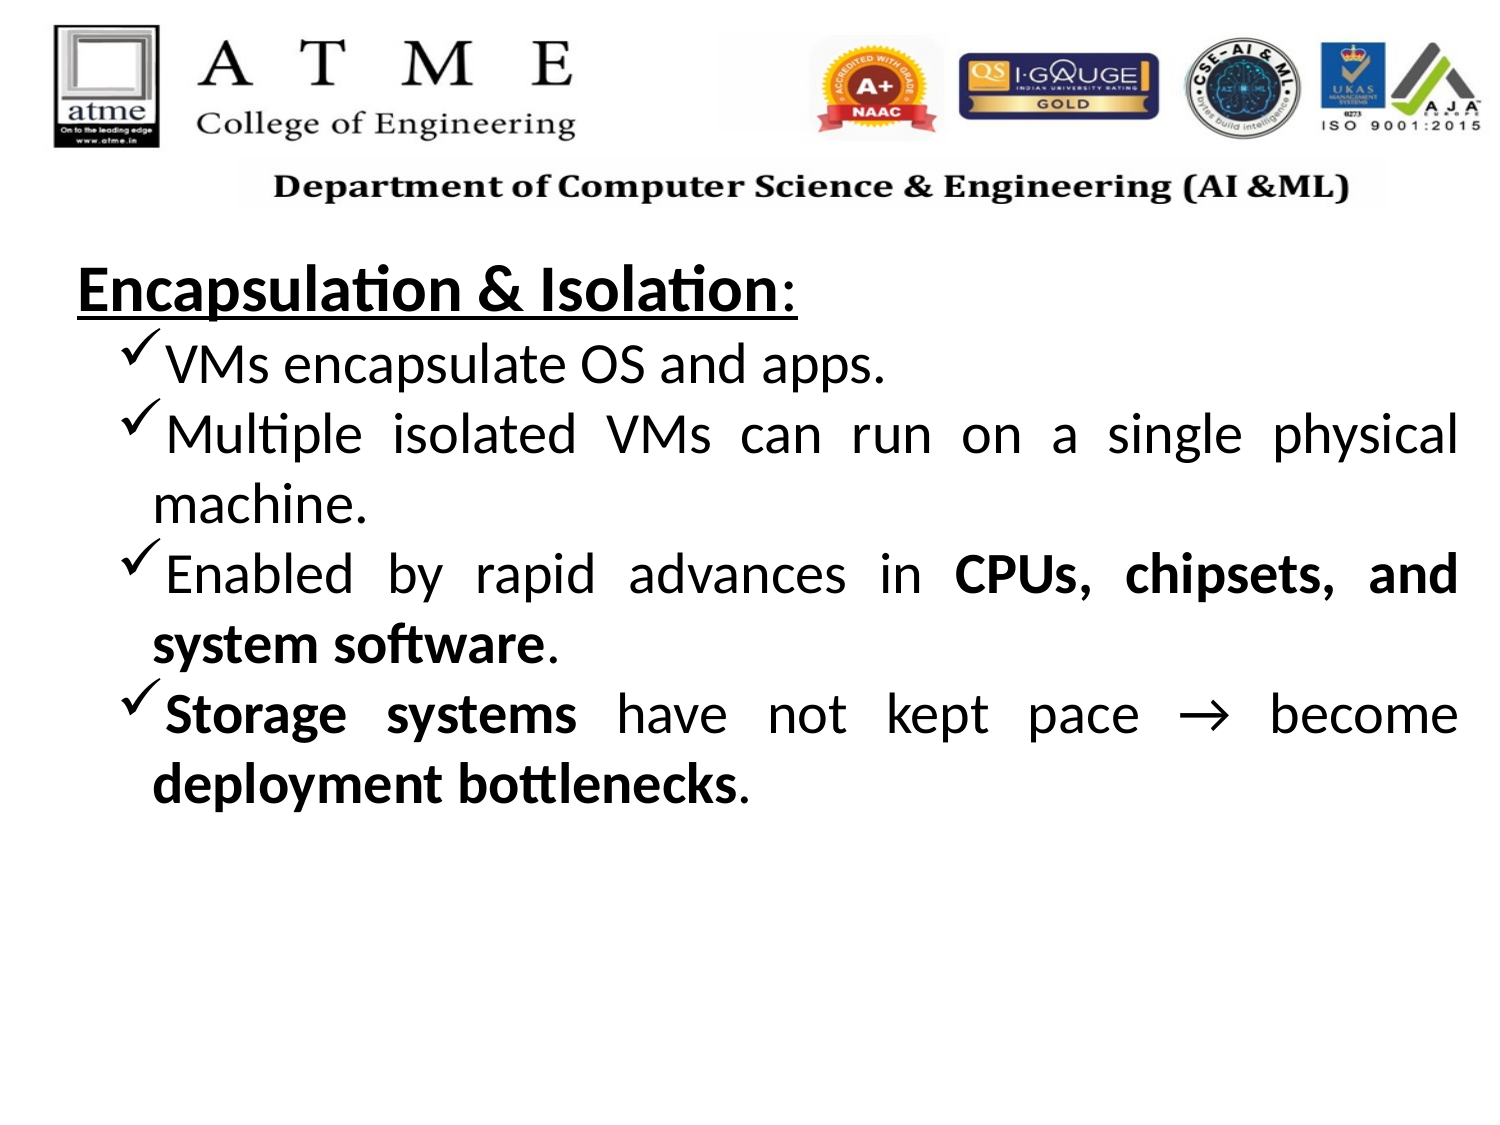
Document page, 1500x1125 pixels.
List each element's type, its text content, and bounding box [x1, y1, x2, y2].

picture [24, 0, 1500, 226]
text_box Encapsulation & Isolation: VMs encapsulate OS and apps. Multiple isolated VMs can run on a single physical machine. Enabled by rapid advances in CPUs, chipsets, and system software. Storage systems have not kept pace → become deployment bottlenecks. [62, 237, 1475, 823]
